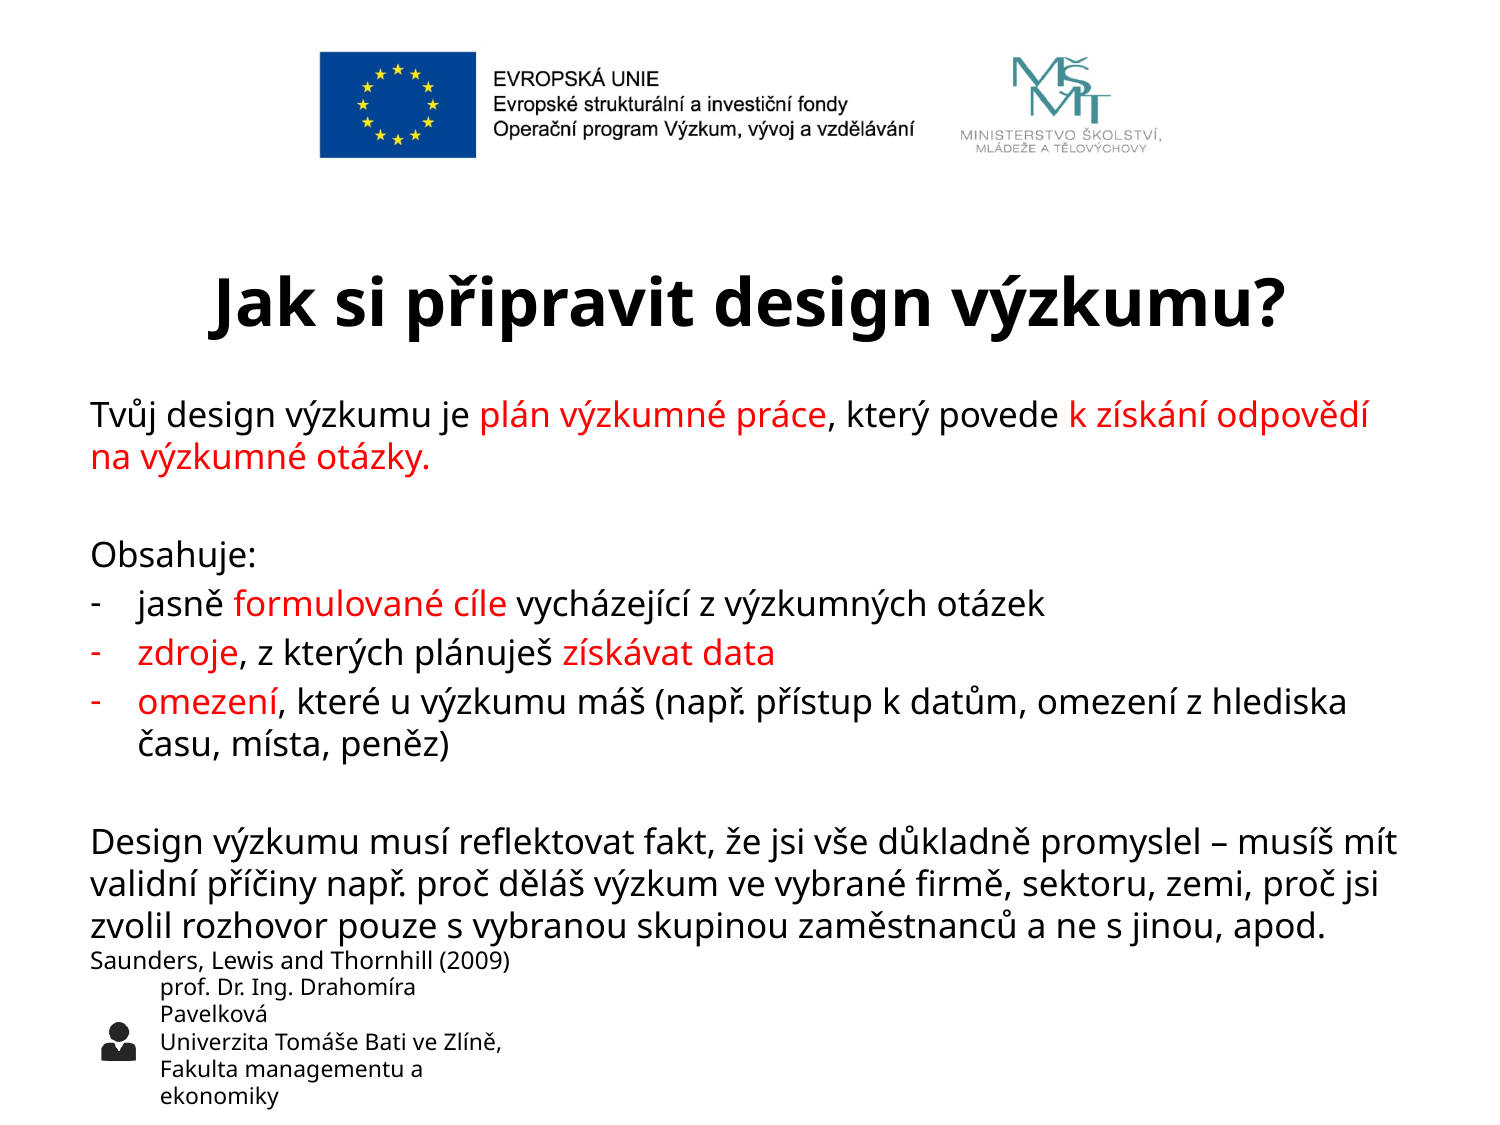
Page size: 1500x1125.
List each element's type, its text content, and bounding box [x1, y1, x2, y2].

title Jak si připravit design výzkumu? [75, 231, 1425, 368]
picture [267, 0, 1213, 210]
footer prof. Dr. Ing. Drahomíra Pavelková Univerzita Tomáše Bati ve Zlíně, Fakulta managementu a ekonomiky [145, 999, 526, 1083]
list Tvůj design výzkumu je plán výzkumné práce, který povede k získání odpovědí na výzkumné otázky. Obsahuje: jasně formulované cíle vycházející z výzkumných otázek zdroje, z kterých plánuješ získávat data omezení, které u výzkumu máš (např. přístup k datům, omezení z hlediska času, místa, peněz) Design výzkumu musí reflektovat fakt, že jsi vše důkladně promyslel – musíš mít validní příčiny např. proč děláš výzkum ve vybrané firmě, sektoru, zemi, proč jsi zvolil rozhovor pouze s vybranou skupinou zaměstnanců a ne s jinou, apod. Saunders, Lewis and Thornhill (2009) [75, 385, 1425, 1005]
picture [101, 1021, 136, 1062]
